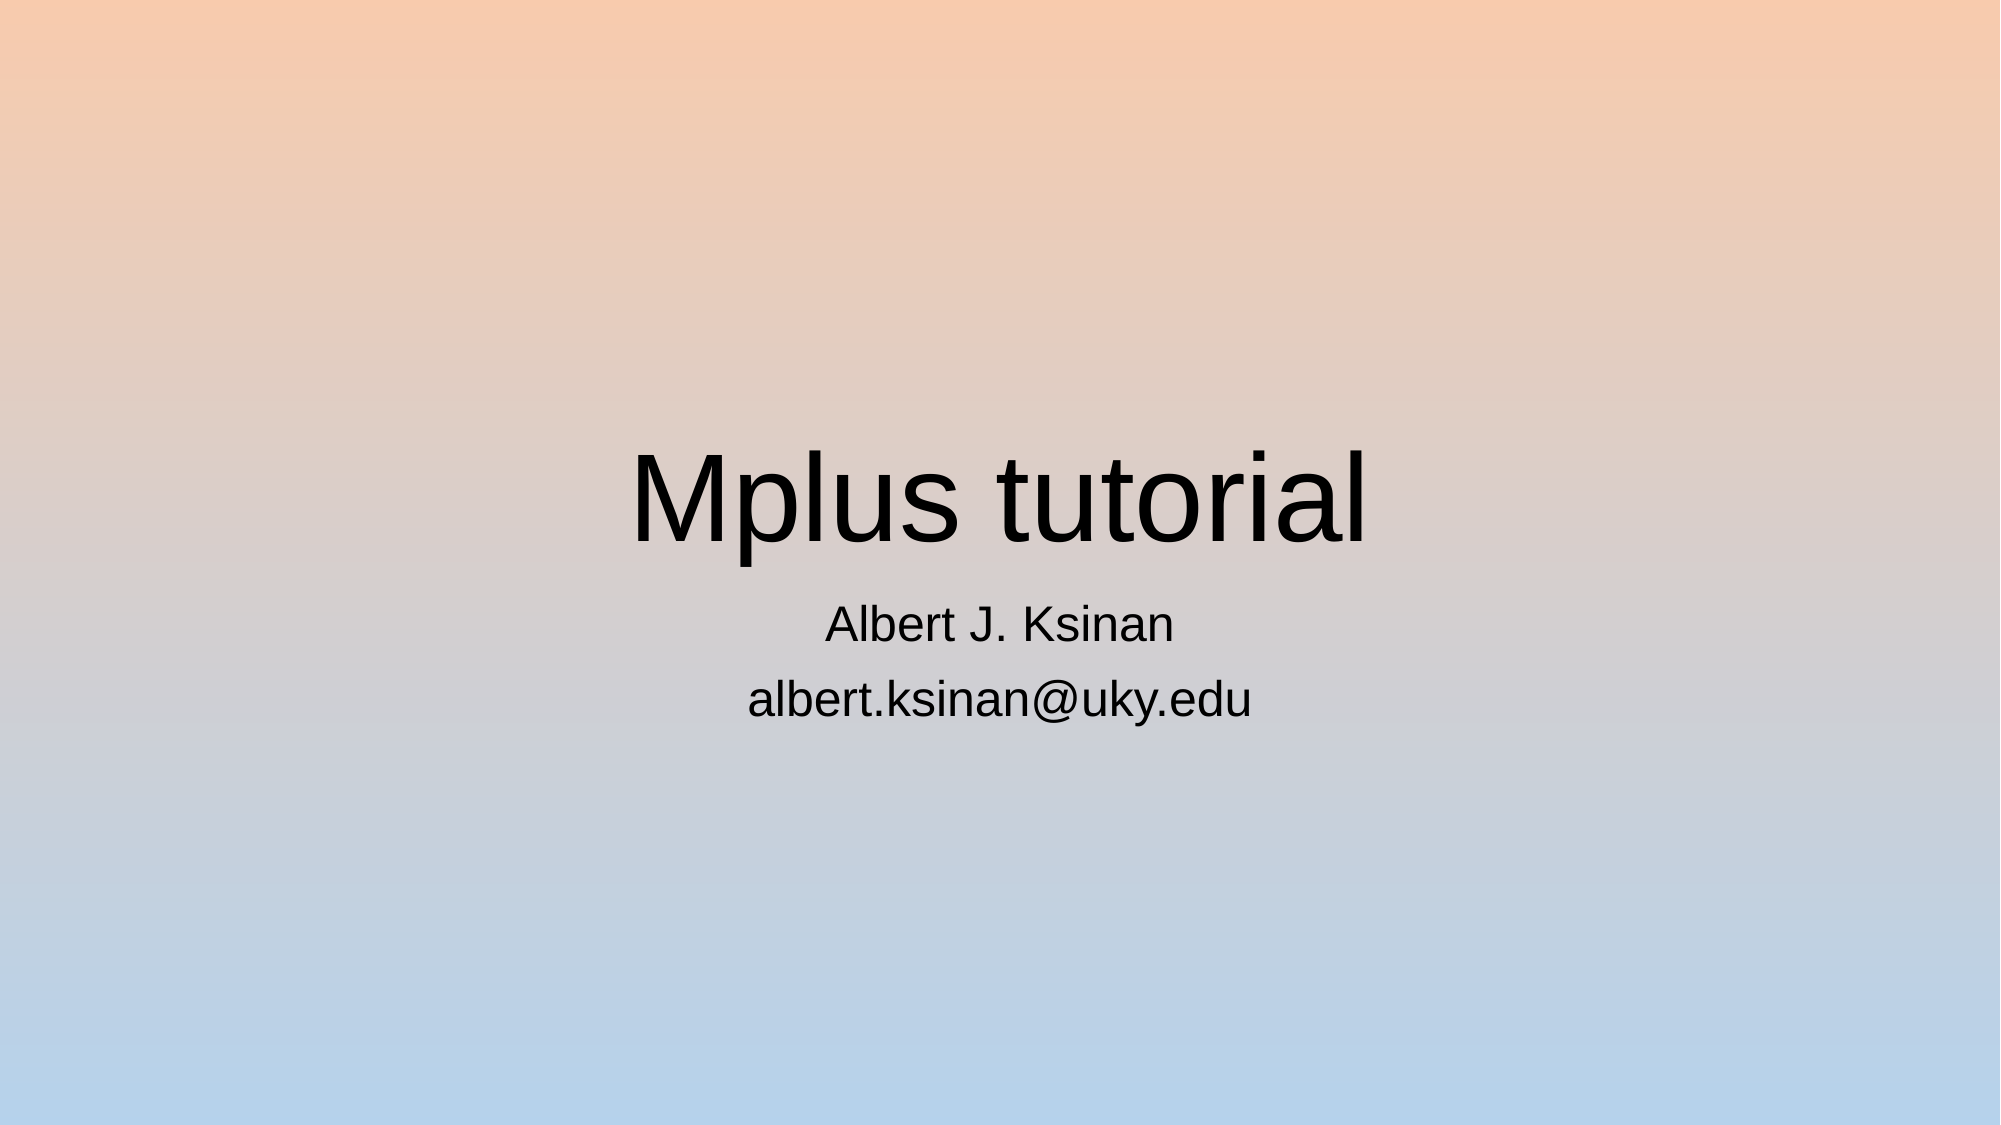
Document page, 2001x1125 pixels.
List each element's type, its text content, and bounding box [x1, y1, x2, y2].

subtitle Albert J. Ksinan albert.ksinan@uky.edu [249, 590, 1750, 863]
title Mplus tutorial [249, 184, 1750, 576]
